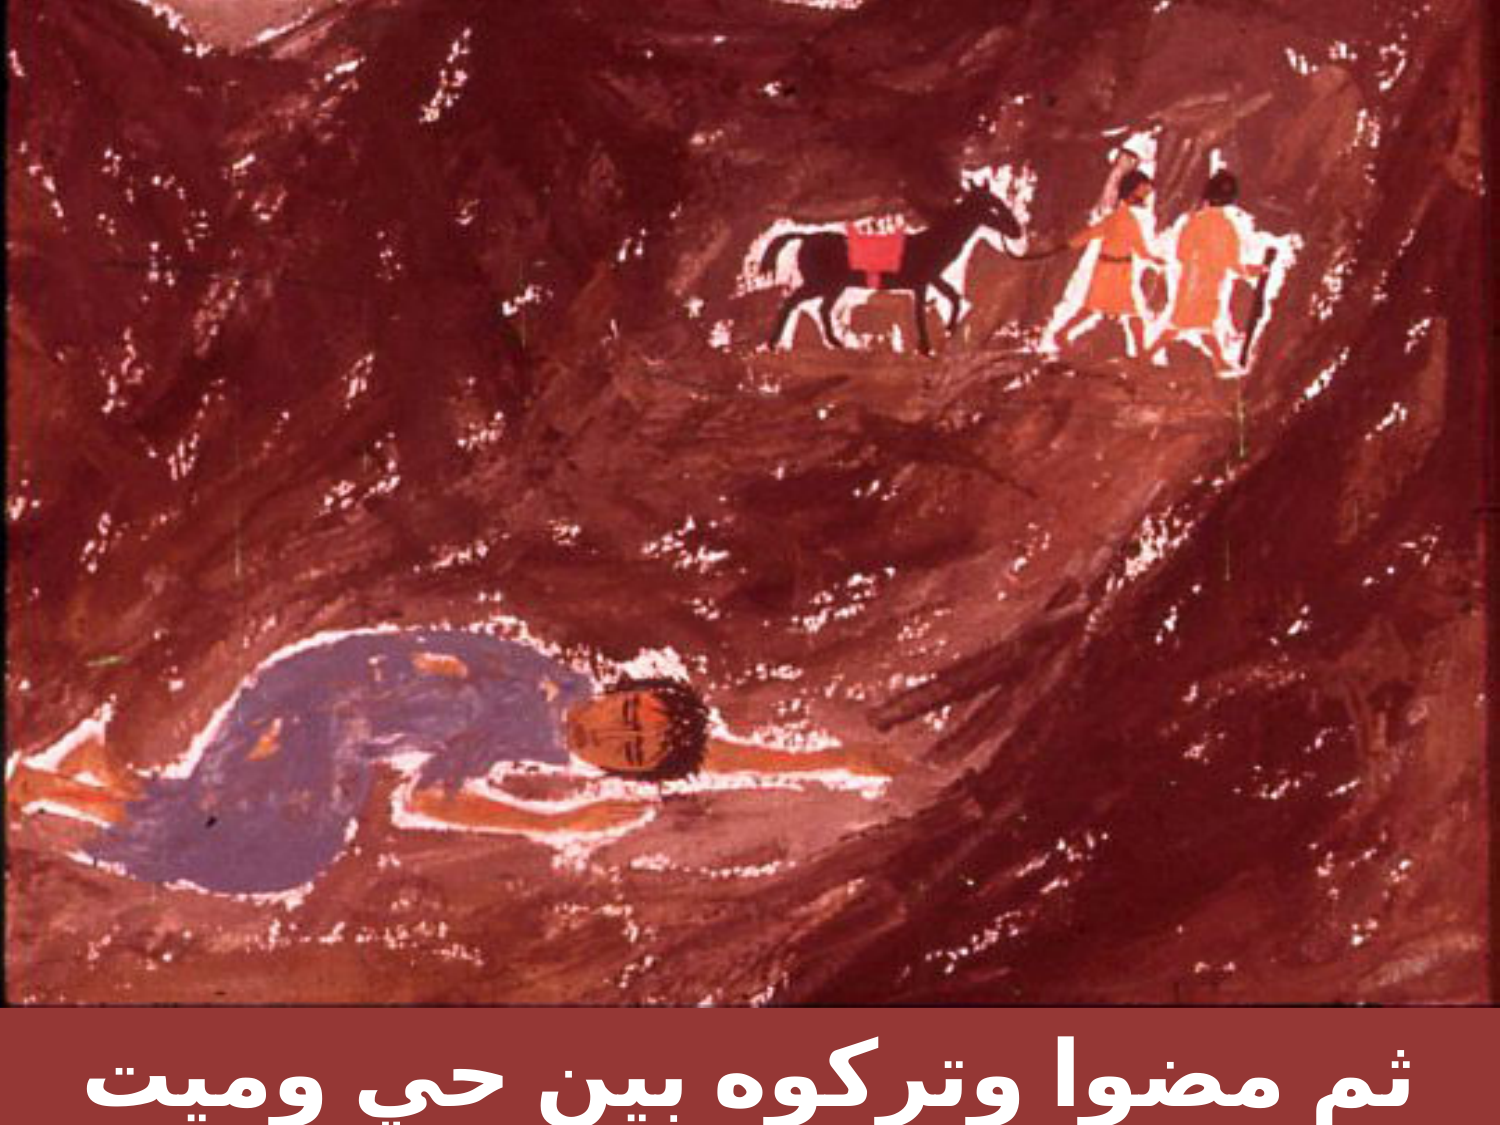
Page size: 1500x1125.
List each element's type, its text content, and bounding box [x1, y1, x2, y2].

text_box ثم مضوا وتركوه بين حي وميت [0, 1014, 1500, 1125]
picture [0, 0, 1500, 1008]
